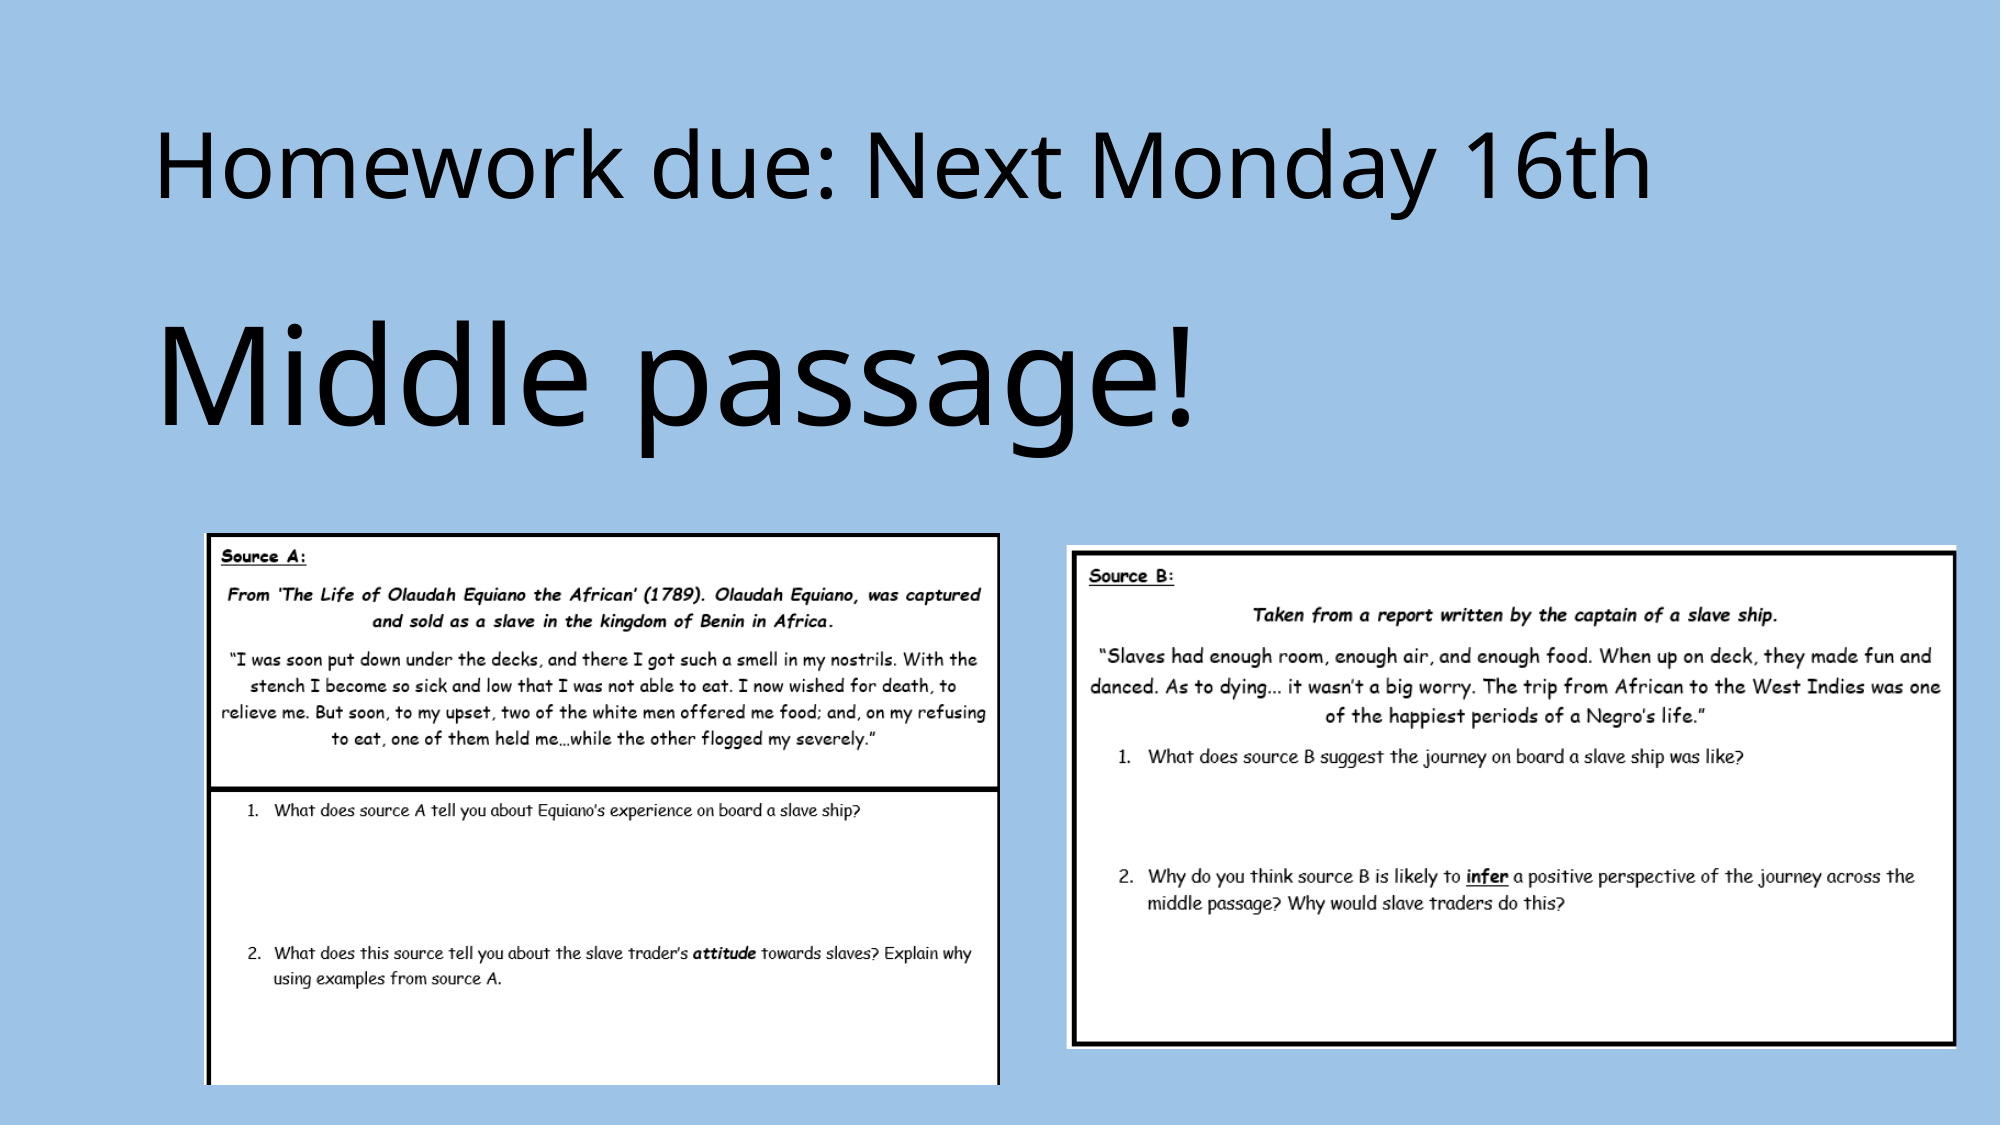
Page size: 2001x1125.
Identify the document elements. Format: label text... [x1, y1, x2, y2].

title Homework due: Next Monday 16th [137, 59, 1863, 278]
picture [204, 533, 1000, 1085]
list Middle passage! [137, 299, 1863, 1014]
picture [1066, 545, 1957, 1049]
